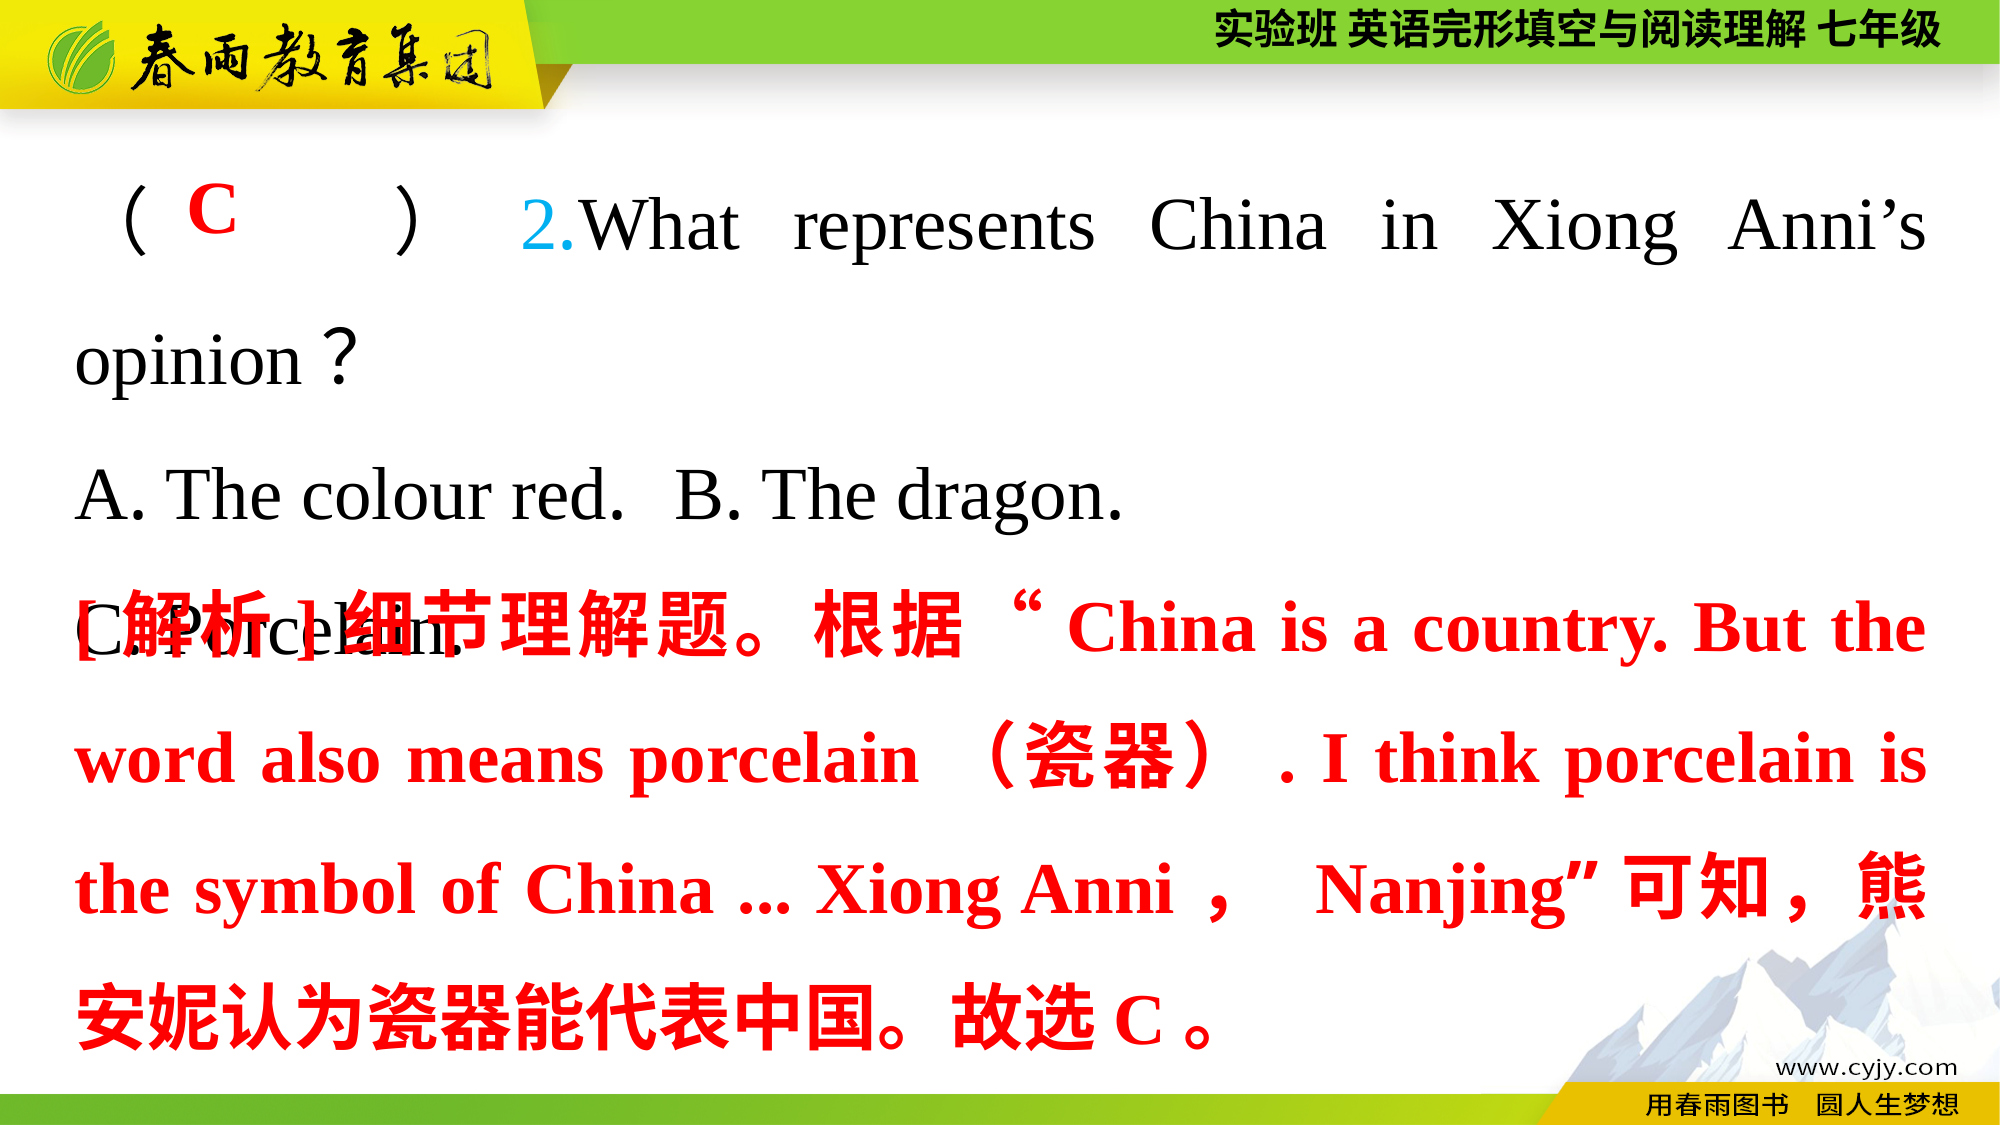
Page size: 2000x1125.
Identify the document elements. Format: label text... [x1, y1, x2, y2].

picture [0, 0, 2000, 1125]
text_box [解析]细节理解题。根据“China is a country. But the word also means porcelain（瓷器）. I think porcelain is the symbol of China ... Xiong Anni， Nanjing”可知，熊安妮认为瓷器能代表中国。故选C。 [59, 527, 1944, 1068]
list （ ）2.What represents China in Xiong Anni’s opinion？ A. The colour red. B. The dragon. C. Porcelain. [59, 122, 1944, 527]
text_box C [171, 150, 256, 256]
